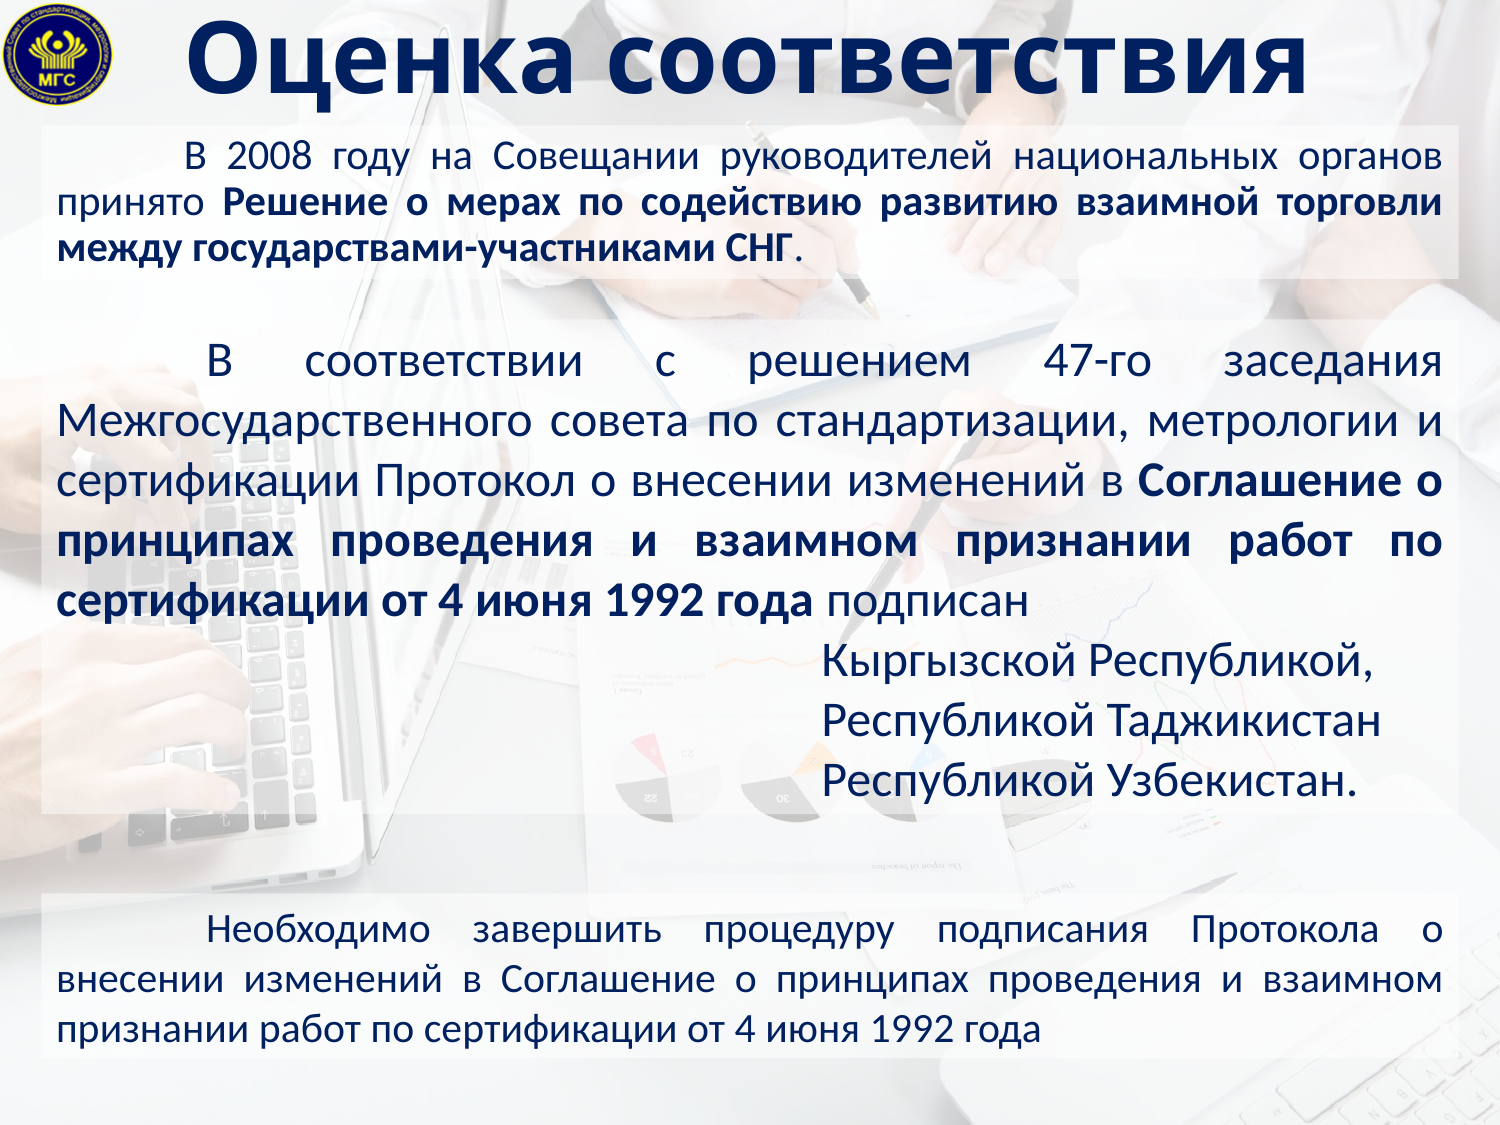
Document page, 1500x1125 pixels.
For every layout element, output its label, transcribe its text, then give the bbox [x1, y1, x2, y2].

text_box Необходимо завершить процедуру подписания Протокола о внесении изменений в Соглашение о принципах проведения и взаимном признании работ по сертификации от 4 июня 1992 года [41, 893, 1459, 1059]
text_box В соответствии с решением 47-го заседания Межгосударственного совета по стандартизации, метрологии и сертификации Протокол о внесении изменений в Соглашение о принципах проведения и взаимном признании работ по сертификации от 4 июня 1992 года подписан Кыргызской Республикой, Республикой Таджикистан Республикой Узбекистан. [41, 319, 1459, 815]
picture [2, 3, 113, 106]
title Оценка соответствия [114, 0, 1408, 125]
list В 2008 году на Совещании руководителей национальных органов принято Решение о мерах по содействию развитию взаимной торговли между государствами-участниками СНГ. [41, 125, 1459, 279]
